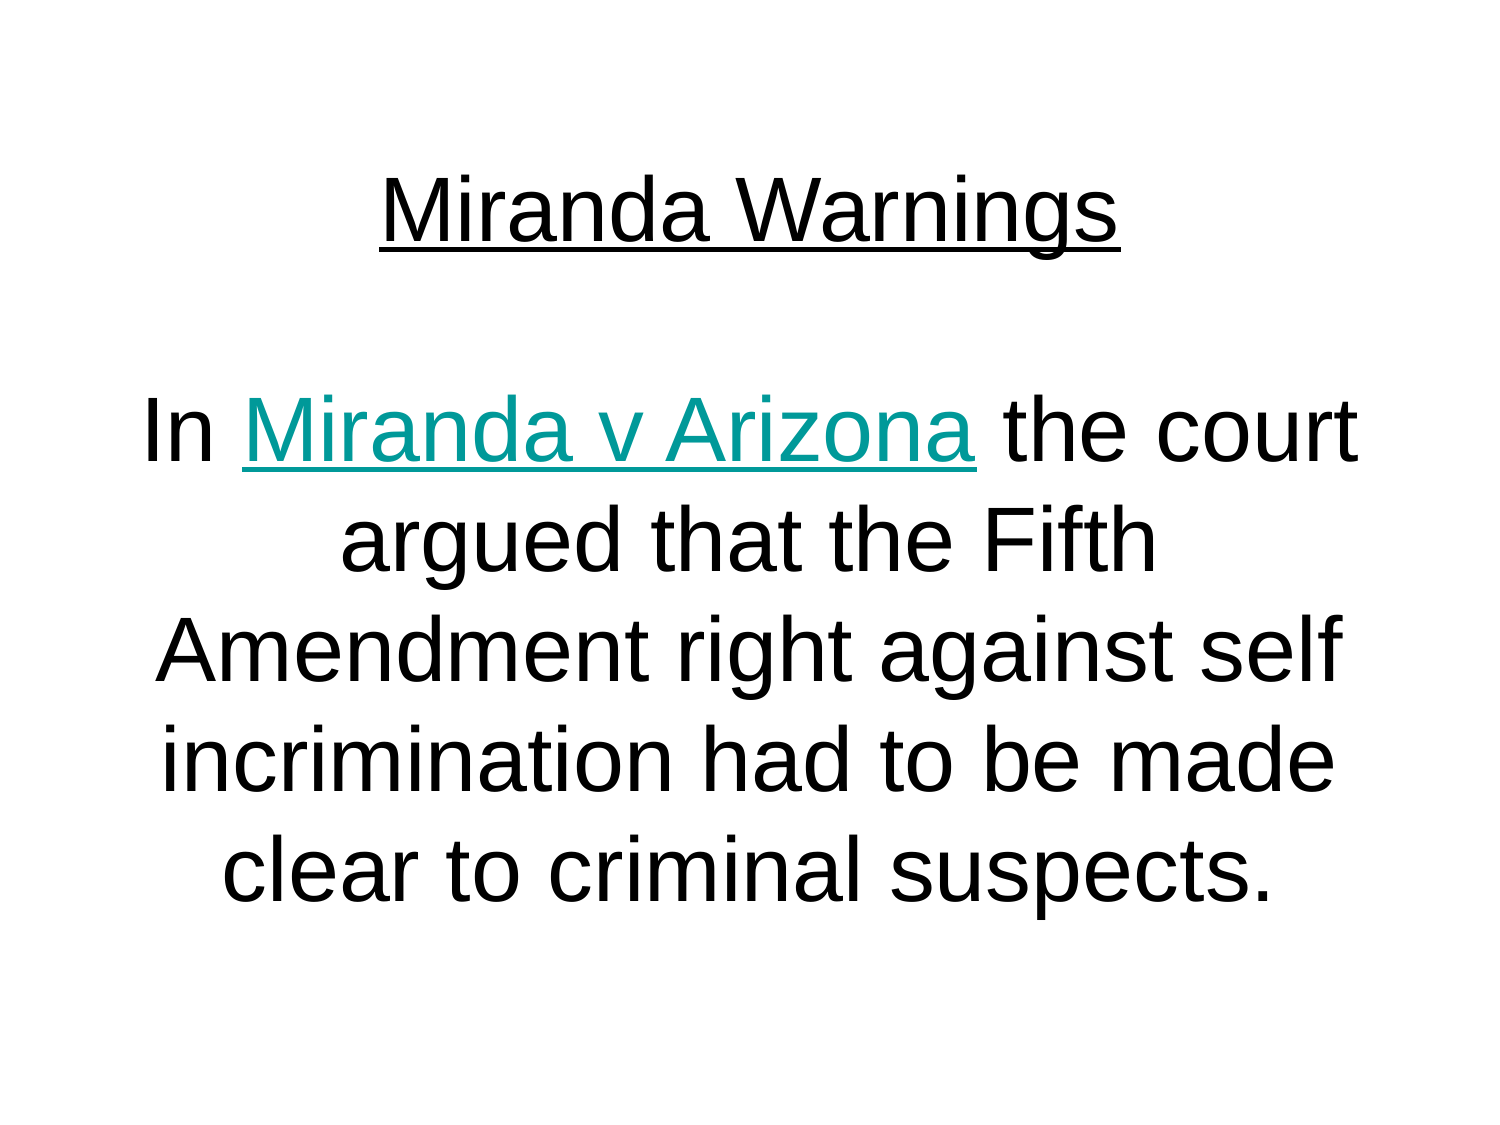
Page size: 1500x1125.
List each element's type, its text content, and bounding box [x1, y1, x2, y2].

title Miranda Warnings In Miranda v Arizona the court argued that the Fifth Amendment right against self incrimination had to be made clear to criminal suspects. [74, 44, 1426, 1026]
